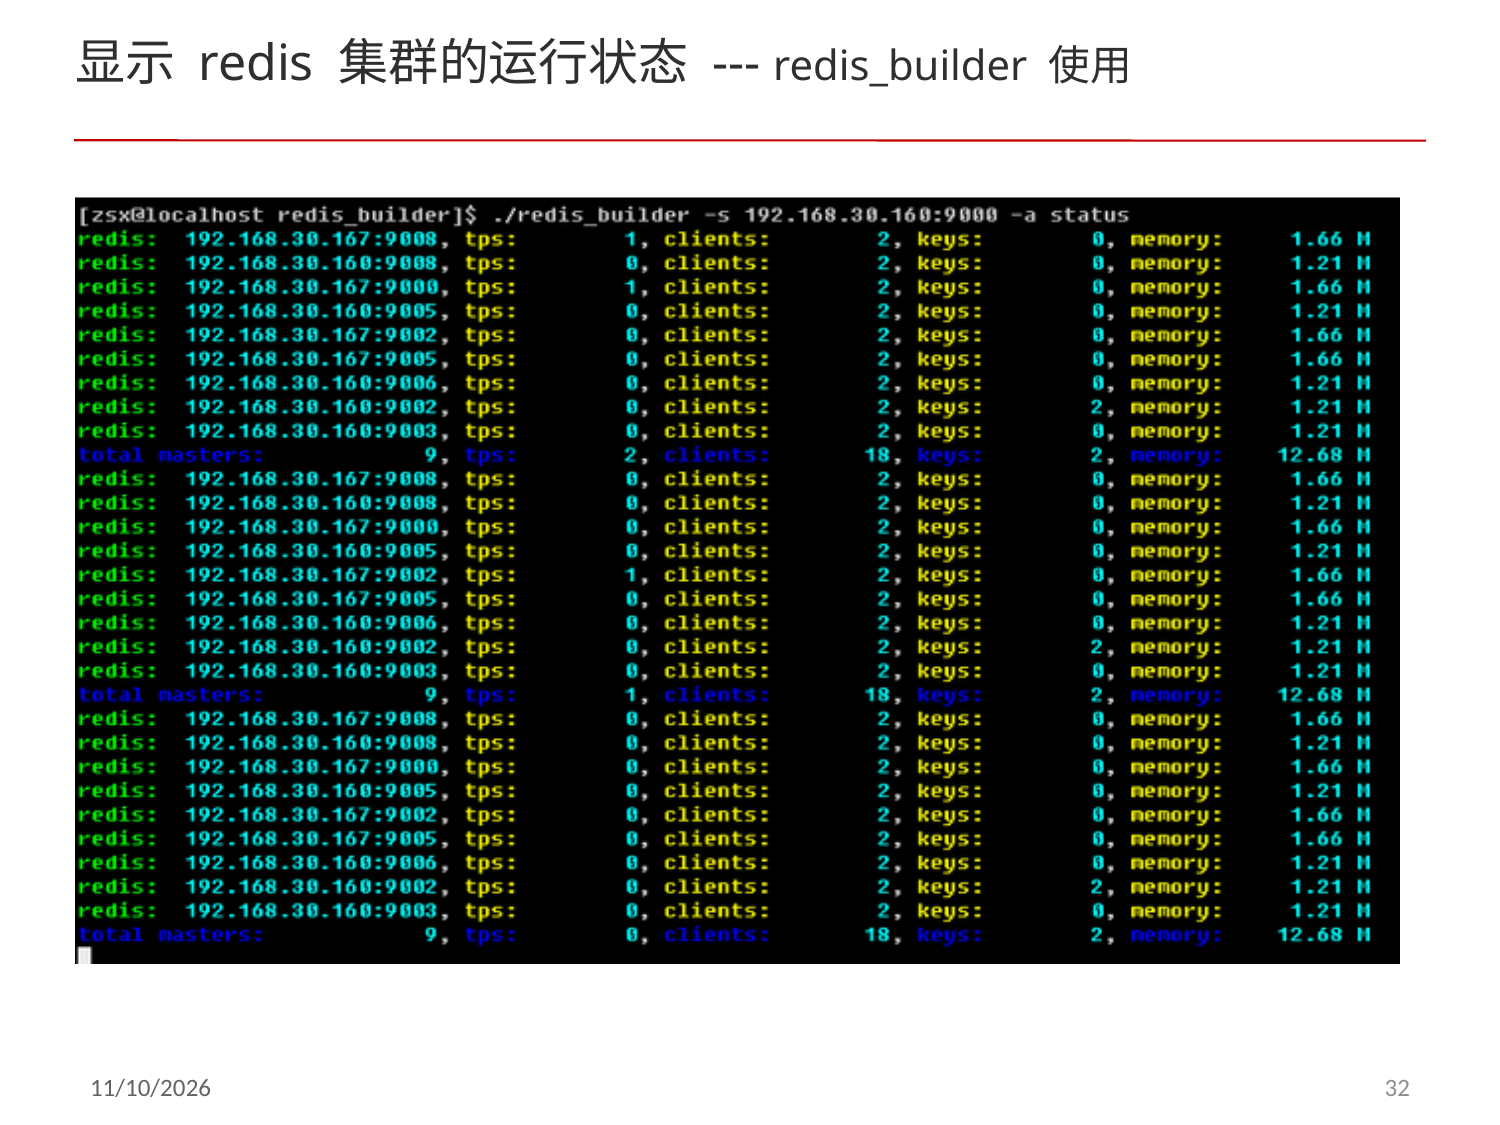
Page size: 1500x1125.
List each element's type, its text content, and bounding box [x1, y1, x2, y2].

title 显示 redis 集群的运行状态 --- redis_builder 使用 [75, 30, 1235, 136]
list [74, 196, 1400, 965]
